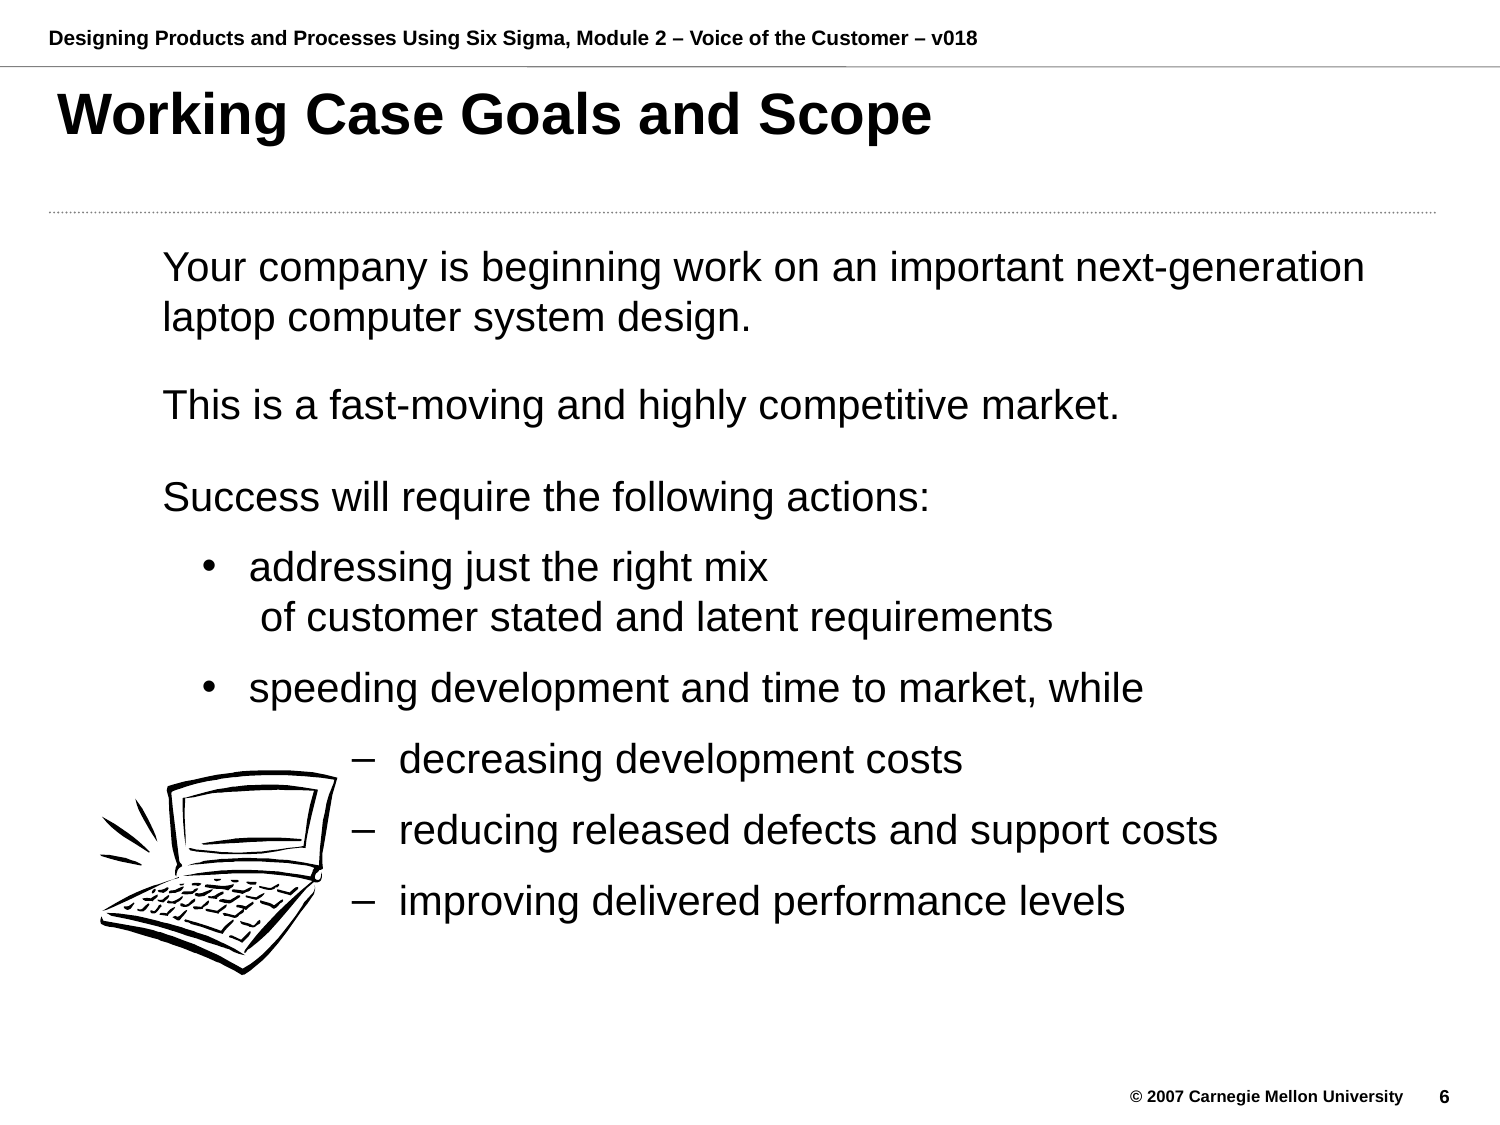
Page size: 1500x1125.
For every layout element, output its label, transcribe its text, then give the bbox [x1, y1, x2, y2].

title Working Case Goals and Scope [42, 82, 1438, 154]
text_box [99, 769, 338, 976]
text_box Your company is beginning work on an important next-generation laptop computer system design. This is a fast-moving and highly competitive market. Success will require the following actions: addressing just the right mix of customer stated and latent requirements speeding development and time to market, while decreasing development costs reducing released defects and support costs improving delivered performance levels [147, 232, 1463, 992]
